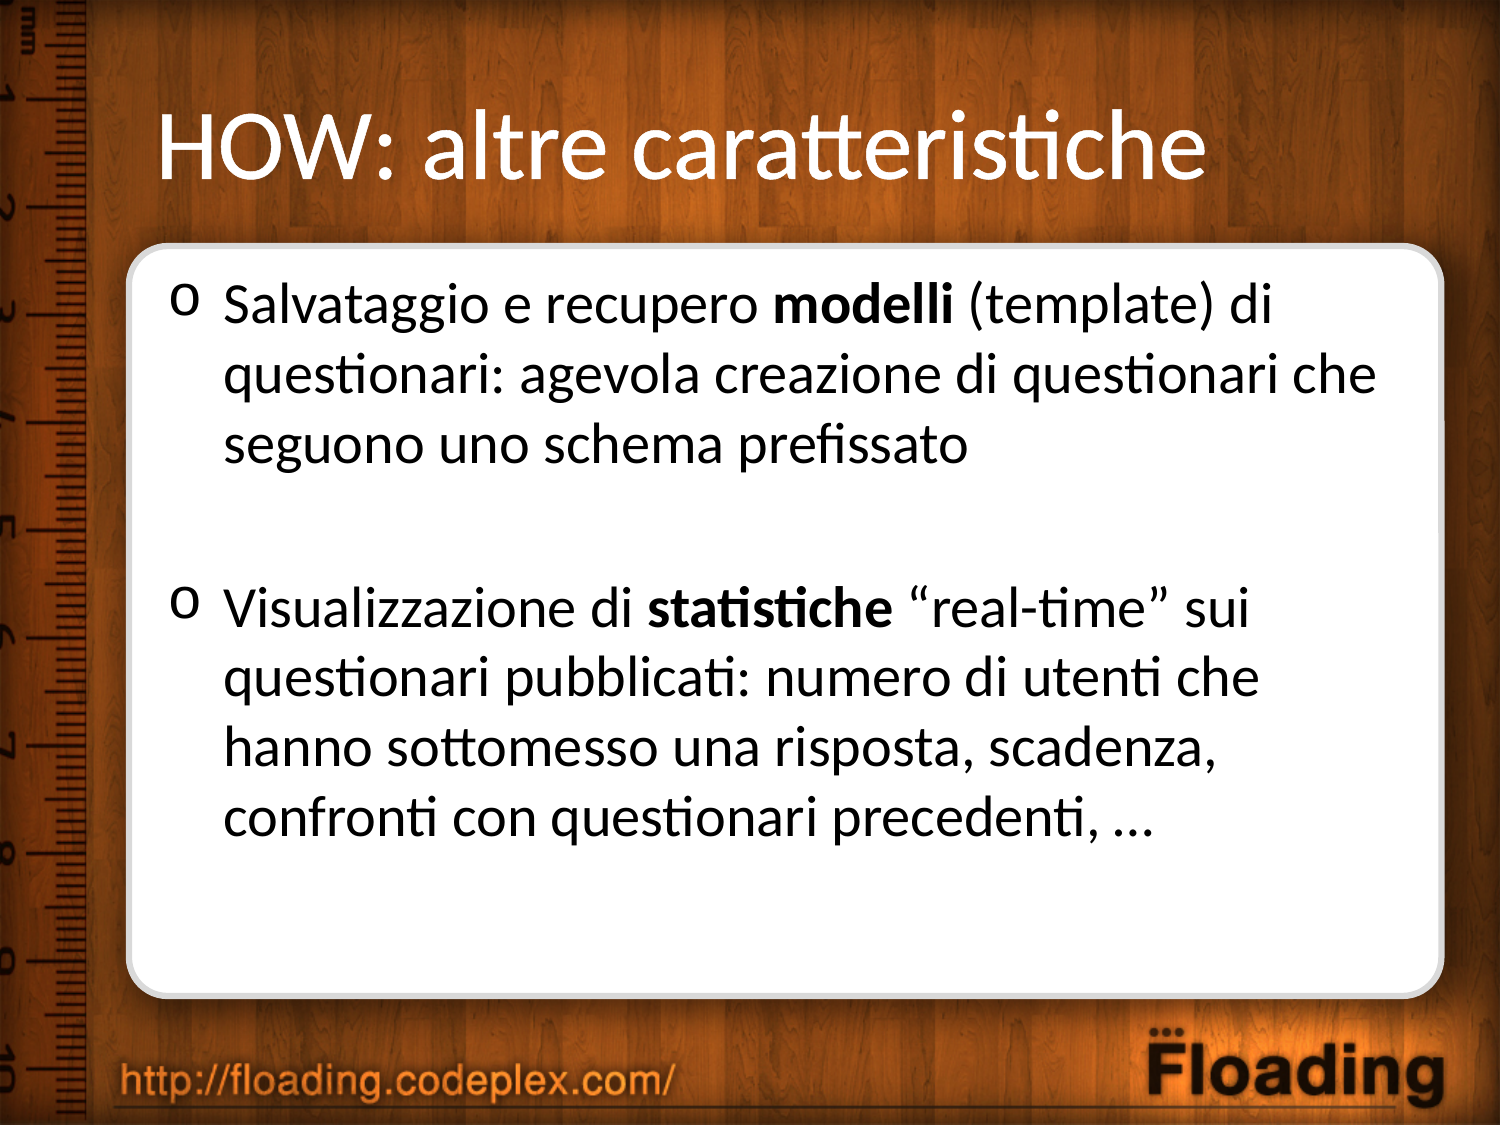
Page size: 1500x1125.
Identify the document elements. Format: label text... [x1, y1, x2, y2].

text_box Salvataggio e recupero modelli (template) di questionari: agevola creazione di questionari che seguono uno schema prefissato Visualizzazione di statistiche “real-time” sui questionari pubblicati: numero di utenti che hanno sottomesso una risposta, scadenza, confronti con questionari precedenti, … [152, 257, 1407, 985]
title HOW: altre caratteristiche [140, 45, 1425, 233]
picture [0, 0, 1500, 1125]
text_box [126, 243, 1444, 999]
